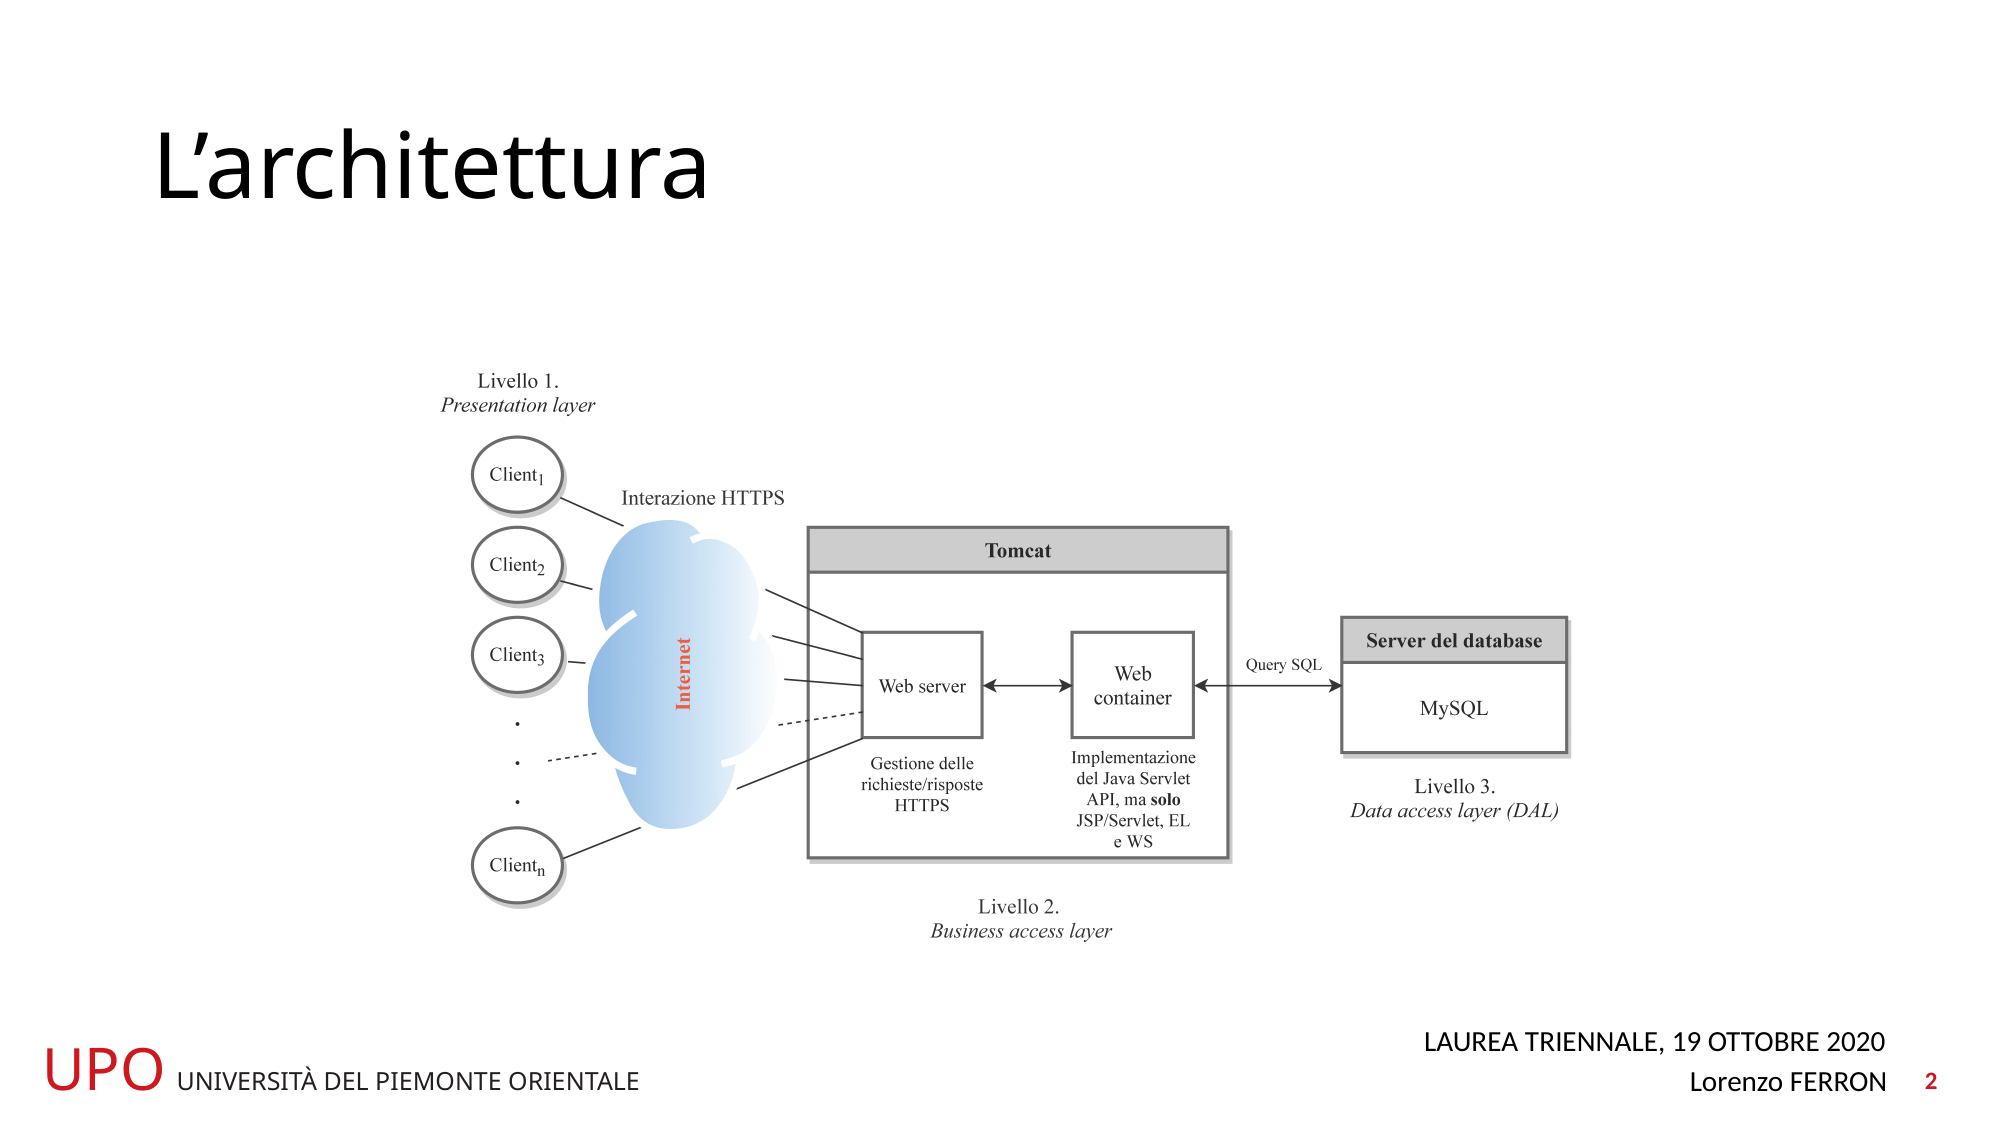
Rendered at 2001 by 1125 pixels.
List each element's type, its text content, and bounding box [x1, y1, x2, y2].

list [422, 368, 1577, 944]
slide_number 2 [1909, 1057, 1953, 1103]
title L’architettura [137, 59, 1863, 278]
